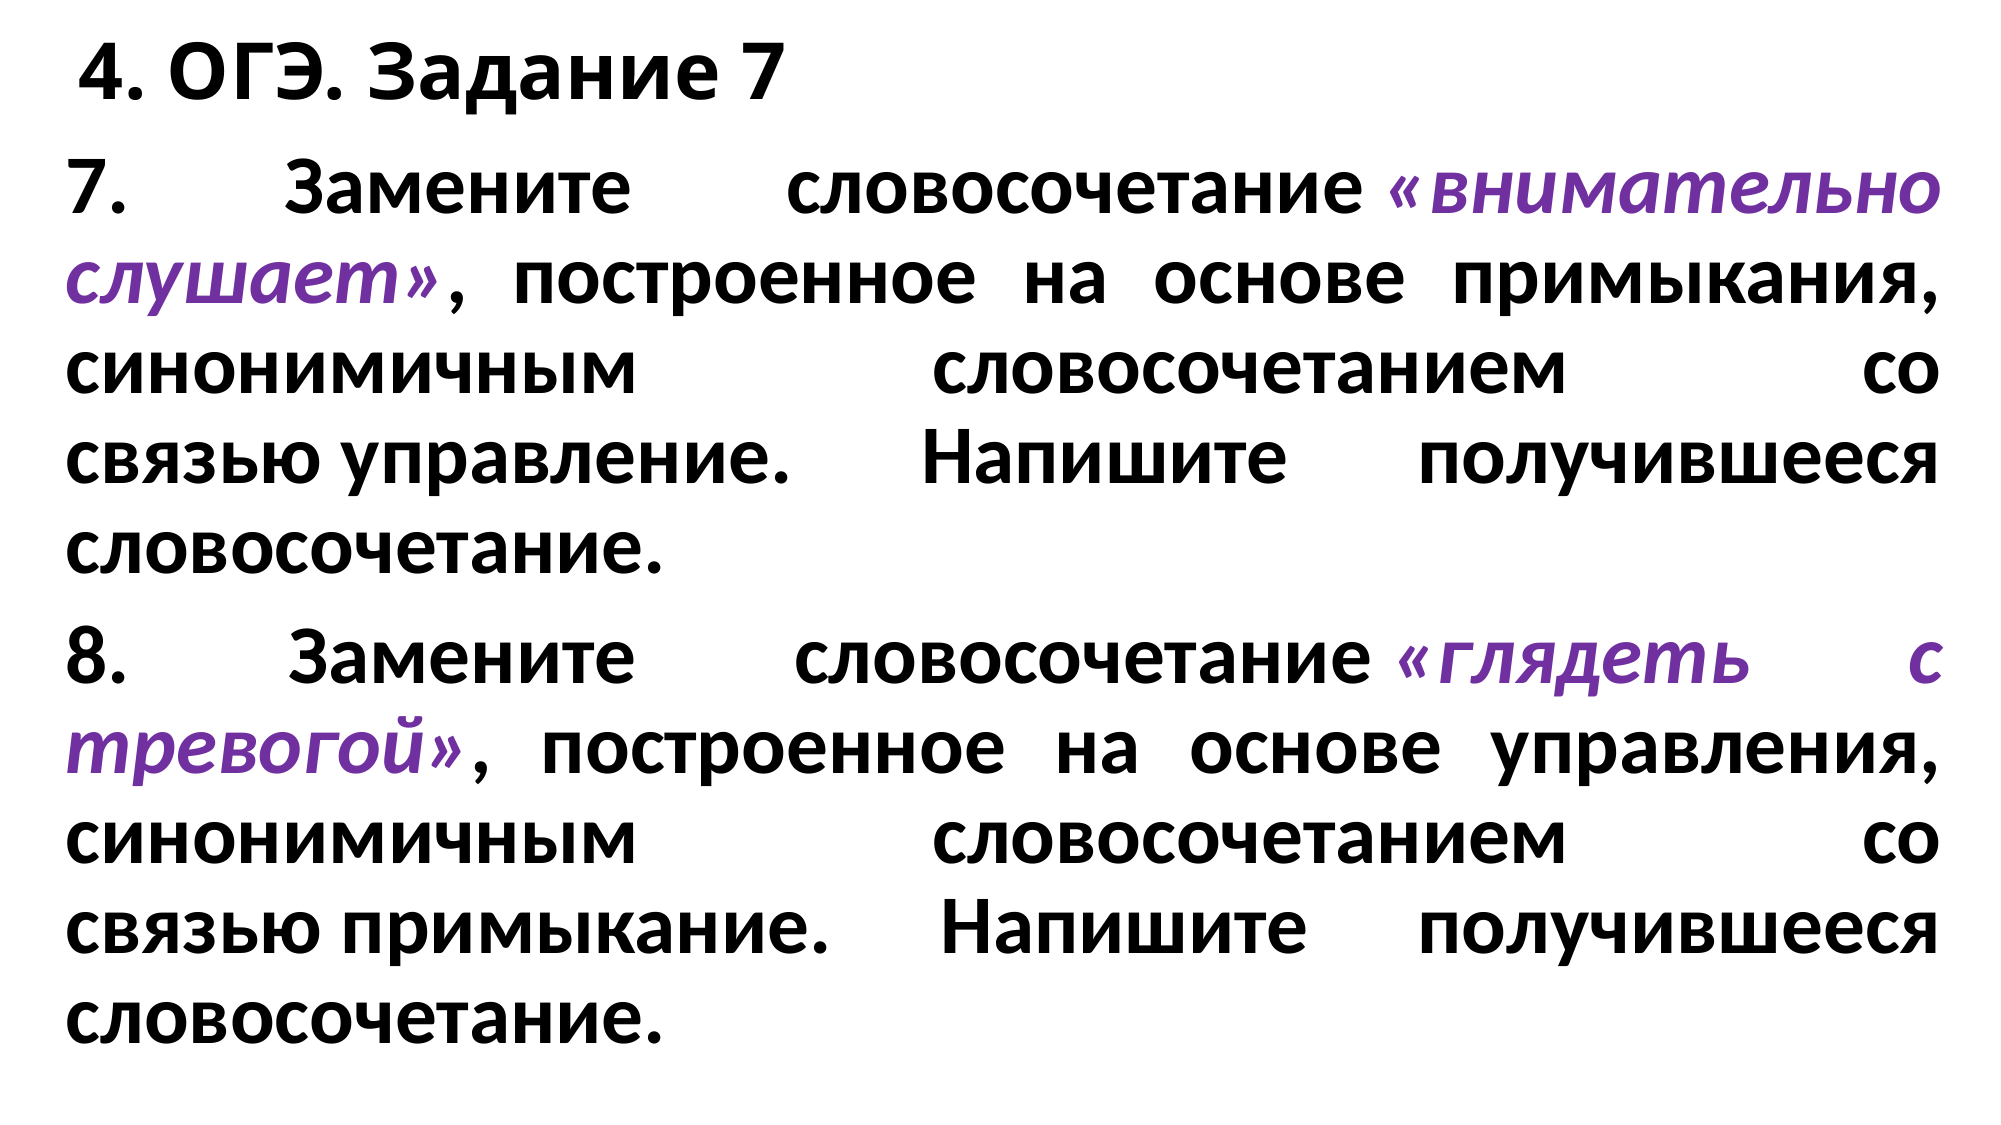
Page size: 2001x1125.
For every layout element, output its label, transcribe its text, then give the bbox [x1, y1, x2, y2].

title 4. ОГЭ. Задание 7 [63, 23, 1905, 124]
list 7. Замените словосочетание «внимательно слушает», построенное на основе примыкания, синонимичным словосочетанием со связью управление. Напишите получившееся словосочетание. 8. Замените словосочетание «глядеть с тревогой», построенное на основе управления, синонимичным словосочетанием со связью примыкание. Напишите получившееся словосочетание. [50, 134, 1958, 1075]
